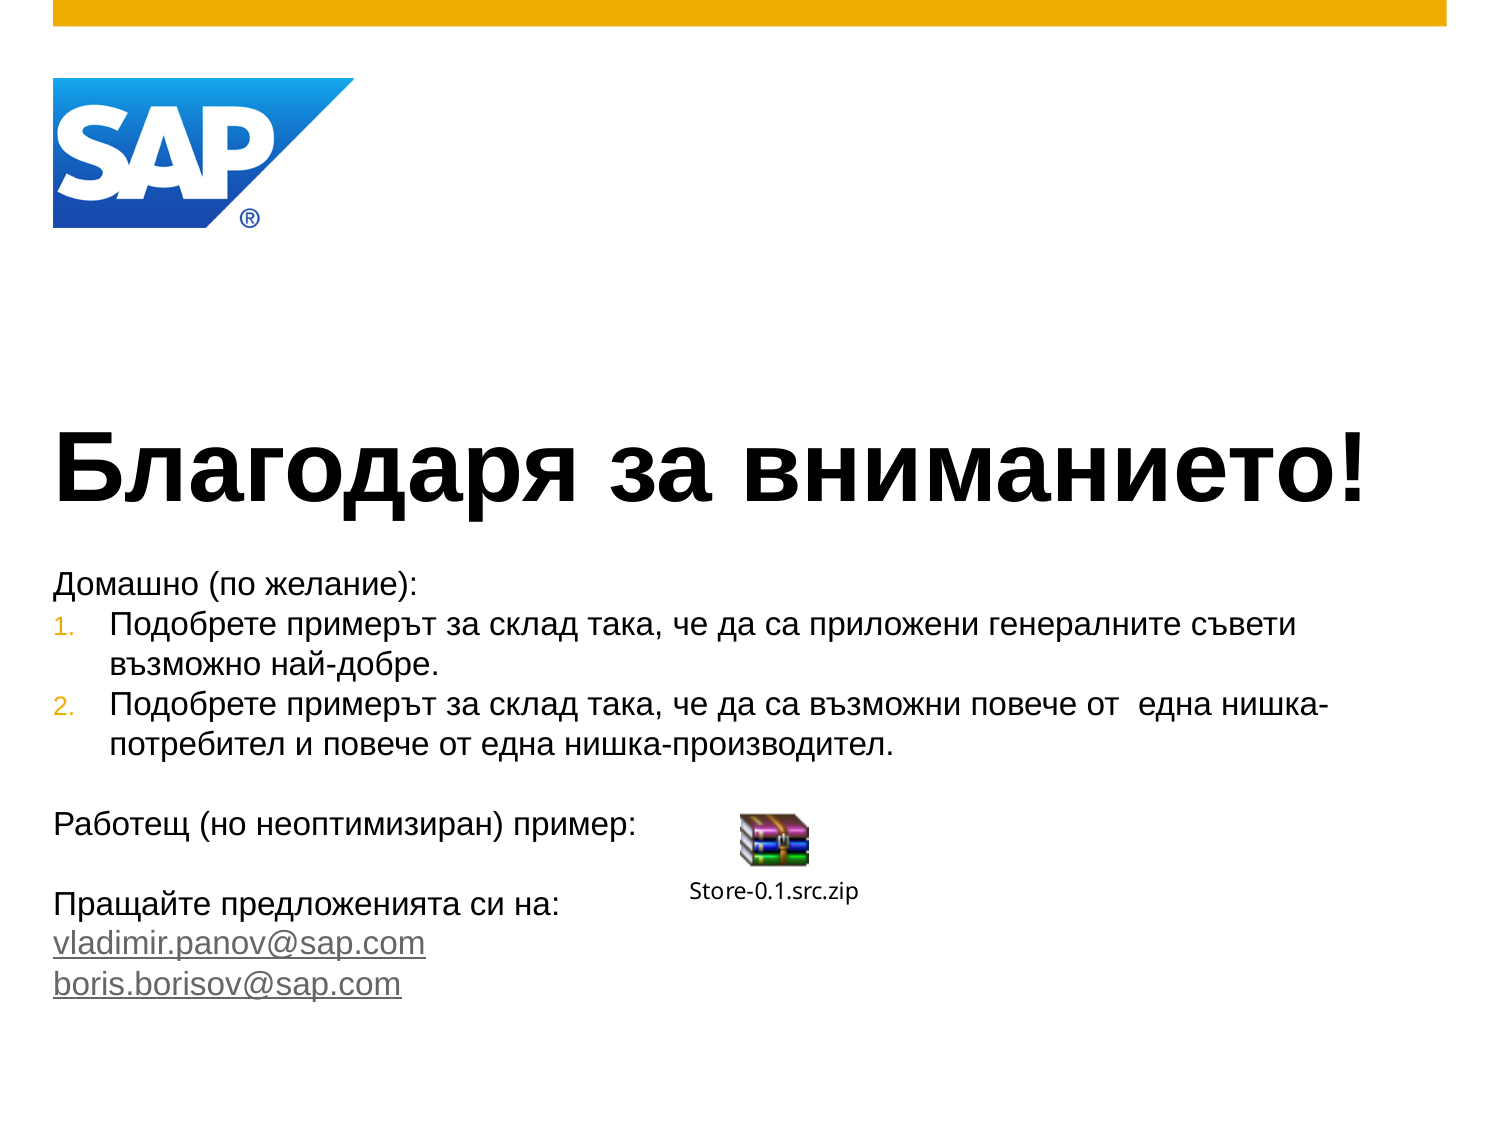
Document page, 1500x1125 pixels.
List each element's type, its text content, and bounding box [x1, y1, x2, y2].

picture [53, 78, 354, 228]
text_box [666, 804, 880, 912]
title Благодаря за вниманието! [53, 400, 1447, 523]
list Домашно (по желание): Подобрете примерът за склад така, че да са приложени генералните съвети възможно най-добре. Подобрете примерът за склад така, че да са възможни повече от една нишка-потребител и повече от една нишка-производител. Работещ (но неоптимизиран) пример: Пращайте предложенията си на: vladimir.panov@sap.com boris.borisov@sap.com [53, 562, 1447, 1055]
